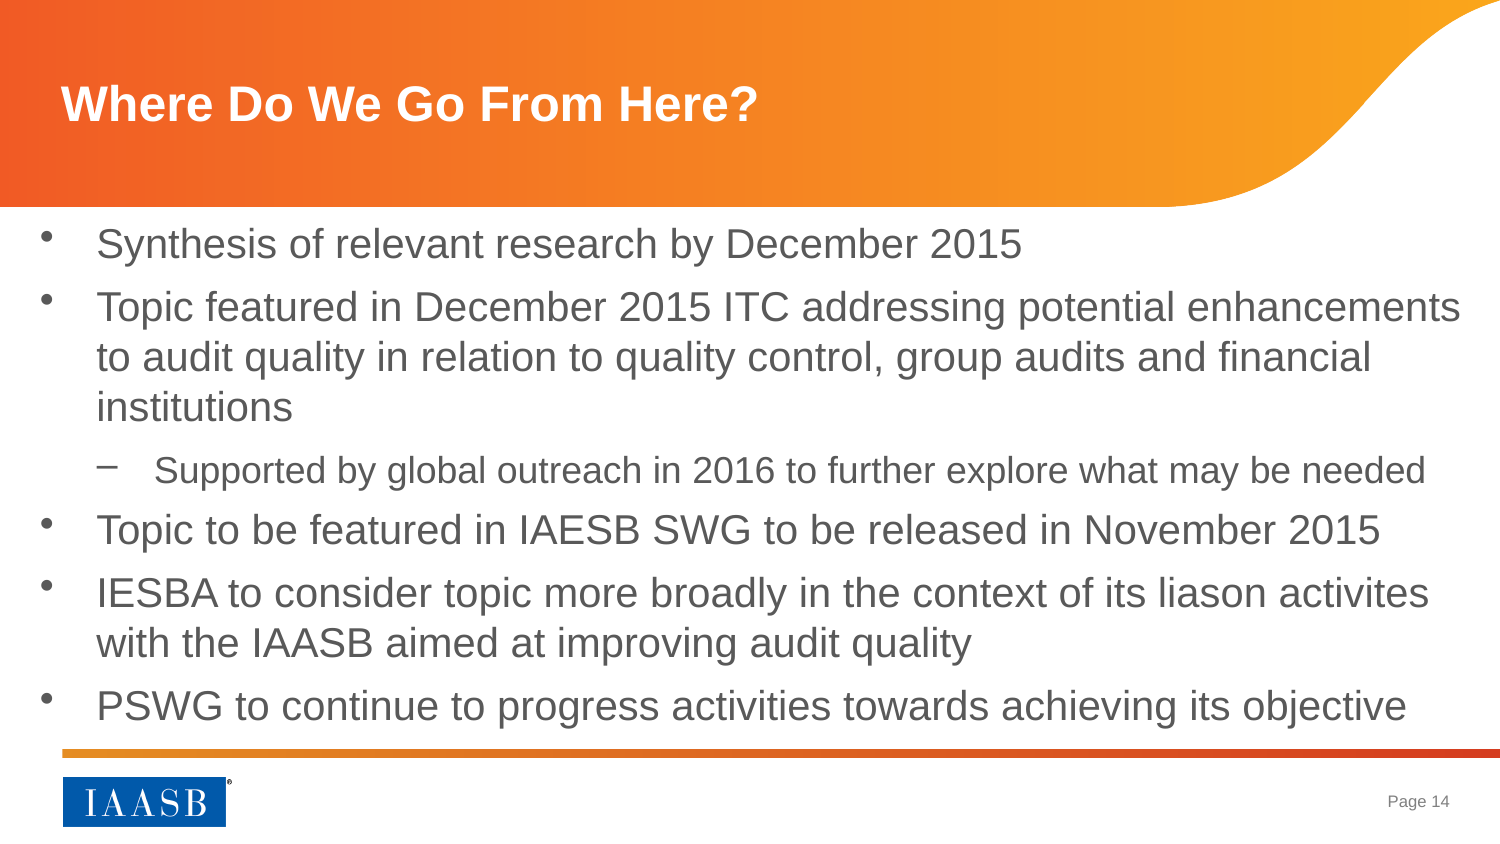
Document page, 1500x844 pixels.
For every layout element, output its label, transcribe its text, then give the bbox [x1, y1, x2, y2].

picture [0, 0, 1500, 207]
picture [63, 777, 232, 827]
list Synthesis of relevant research by December 2015 Topic featured in December 2015 ITC addressing potential enhancements to audit quality in relation to quality control, group audits and financial institutions Supported by global outreach in 2016 to further explore what may be needed Topic to be featured in IAESB SWG to be released in November 2015 IESBA to consider topic more broadly in the context of its liason activites with the IAASB aimed at improving audit quality PSWG to continue to progress activities towards achieving its objective [24, 209, 1500, 712]
title Where Do We Go From Here? [60, 69, 1299, 135]
